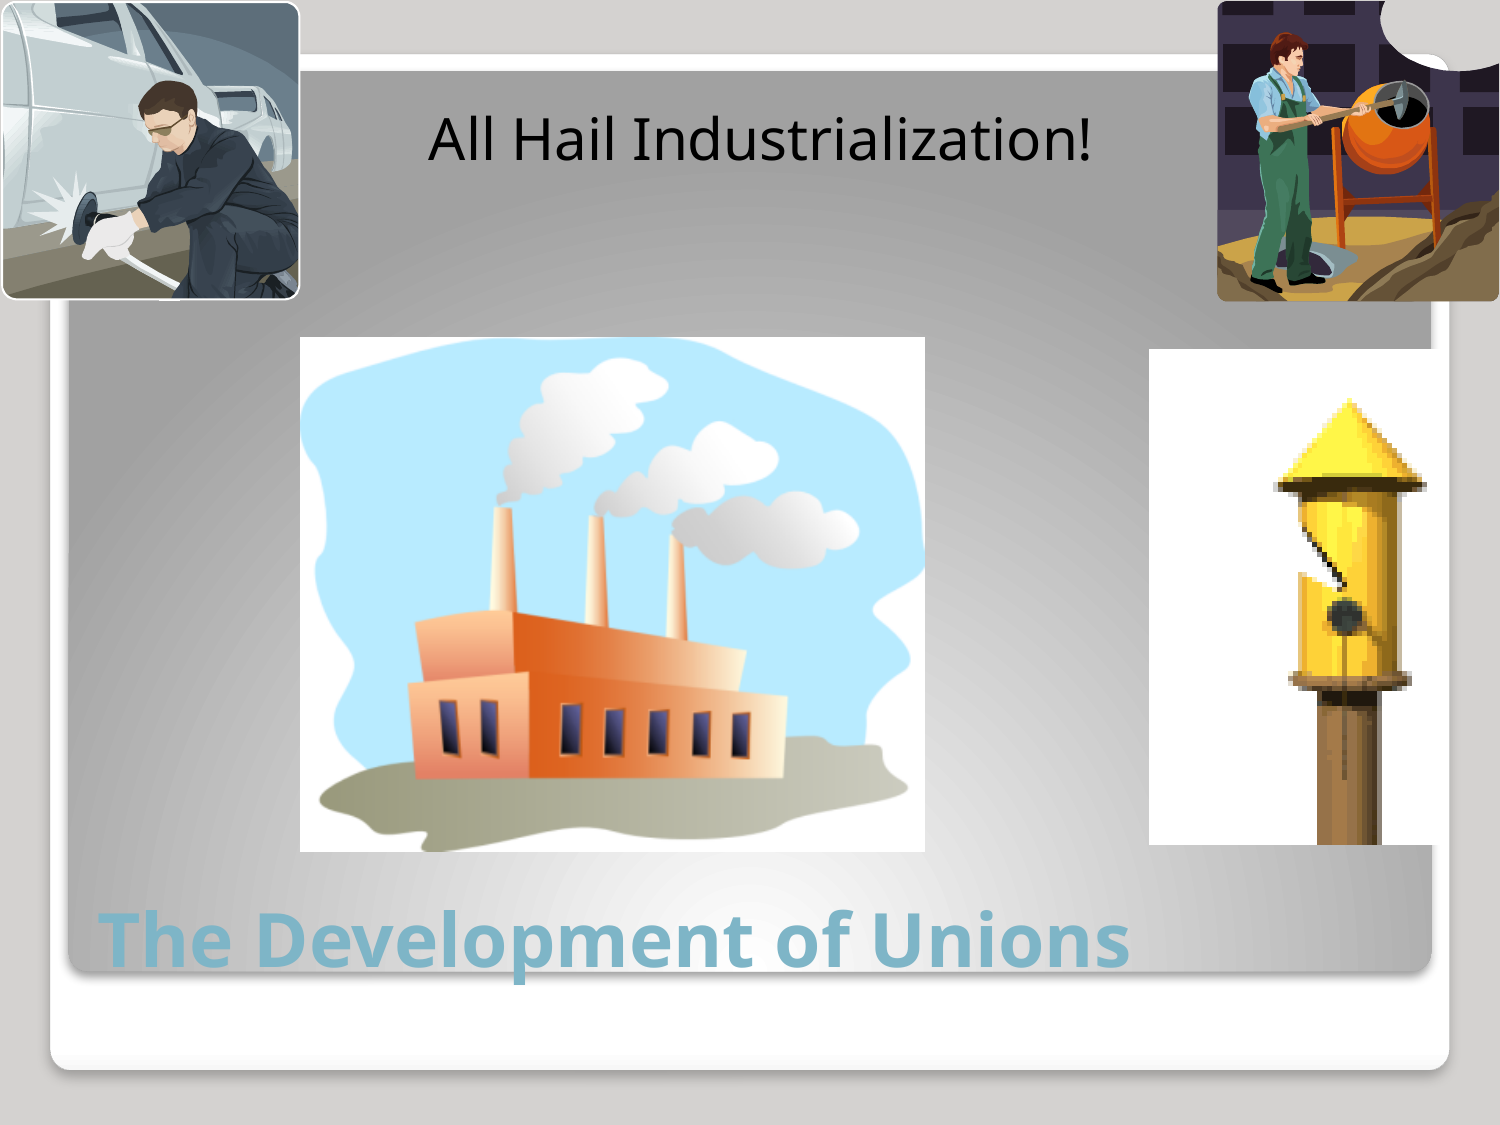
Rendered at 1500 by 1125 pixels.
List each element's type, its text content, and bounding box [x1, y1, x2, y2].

picture [299, 337, 926, 852]
list All Hail Industrialization! [82, 86, 1425, 774]
picture [1216, 0, 1500, 303]
title The Development of Unions [82, 817, 1425, 990]
picture [0, 0, 302, 302]
picture [1149, 349, 1448, 845]
